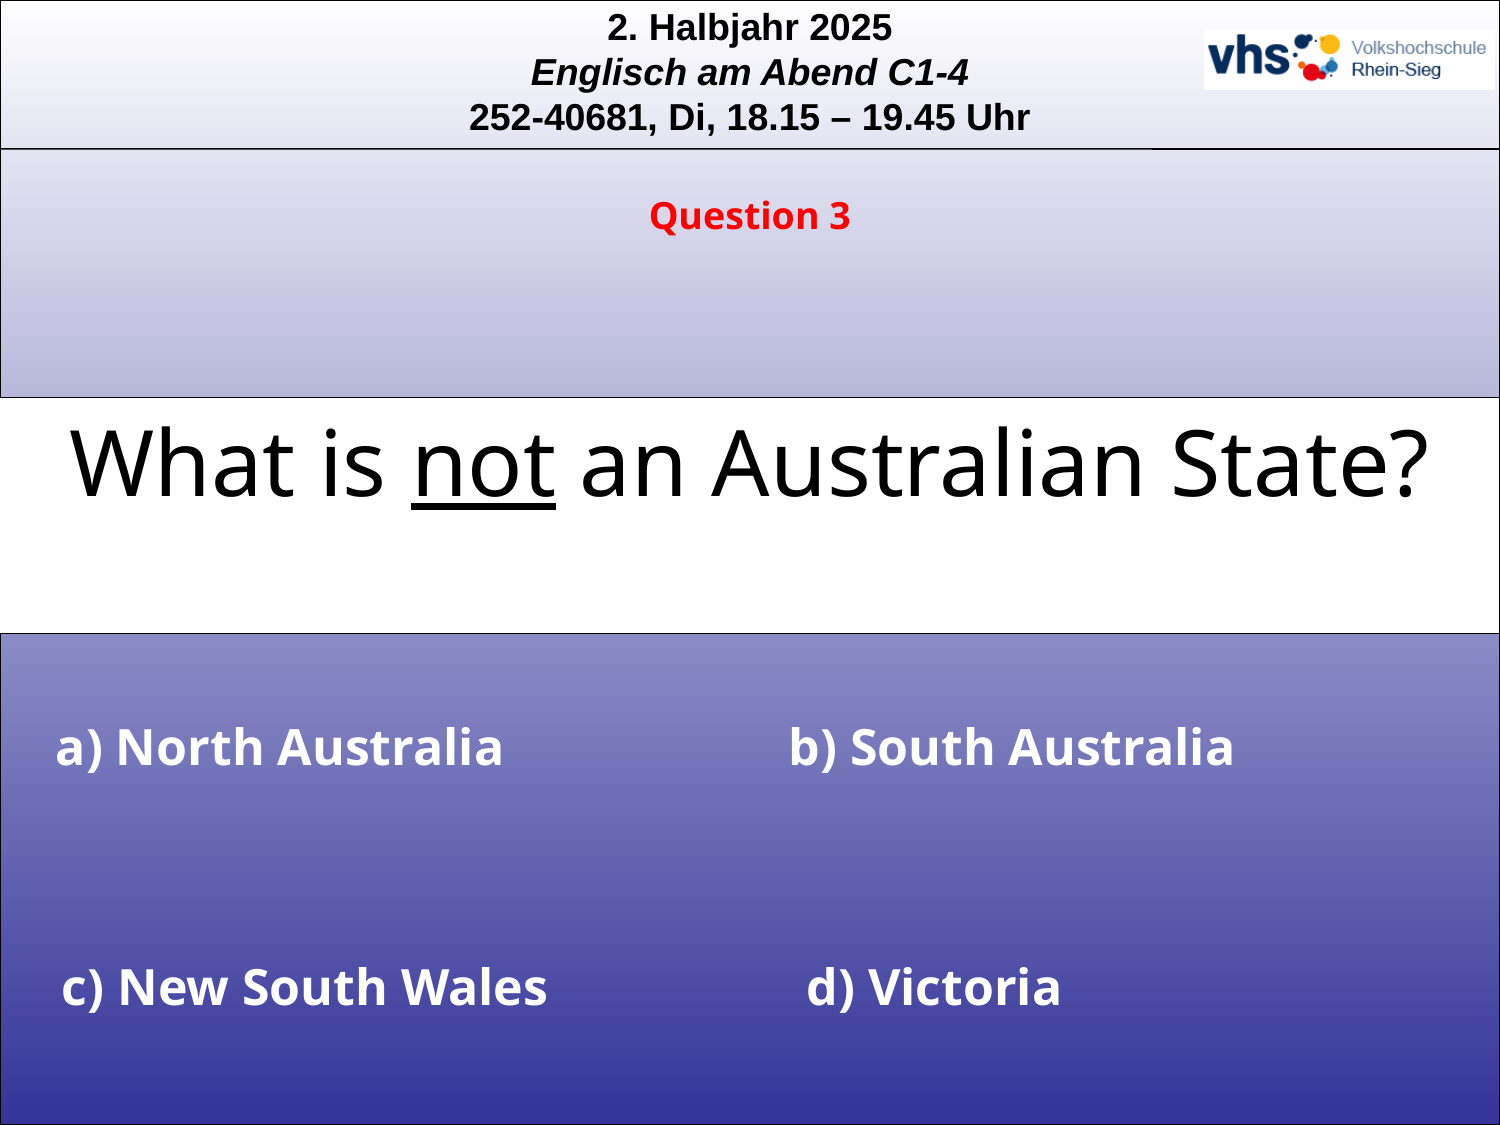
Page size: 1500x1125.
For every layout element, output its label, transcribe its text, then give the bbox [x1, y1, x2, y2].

text_box d) Victoria [791, 948, 1500, 1023]
text_box What is not an Australian State? [0, 397, 1500, 634]
text_box b) South Australia [773, 708, 1500, 783]
picture [1204, 30, 1495, 90]
text_box c) New South Wales [47, 948, 750, 1023]
text_box a) North Australia [41, 708, 709, 783]
text_box Question 3 [0, 184, 1500, 245]
